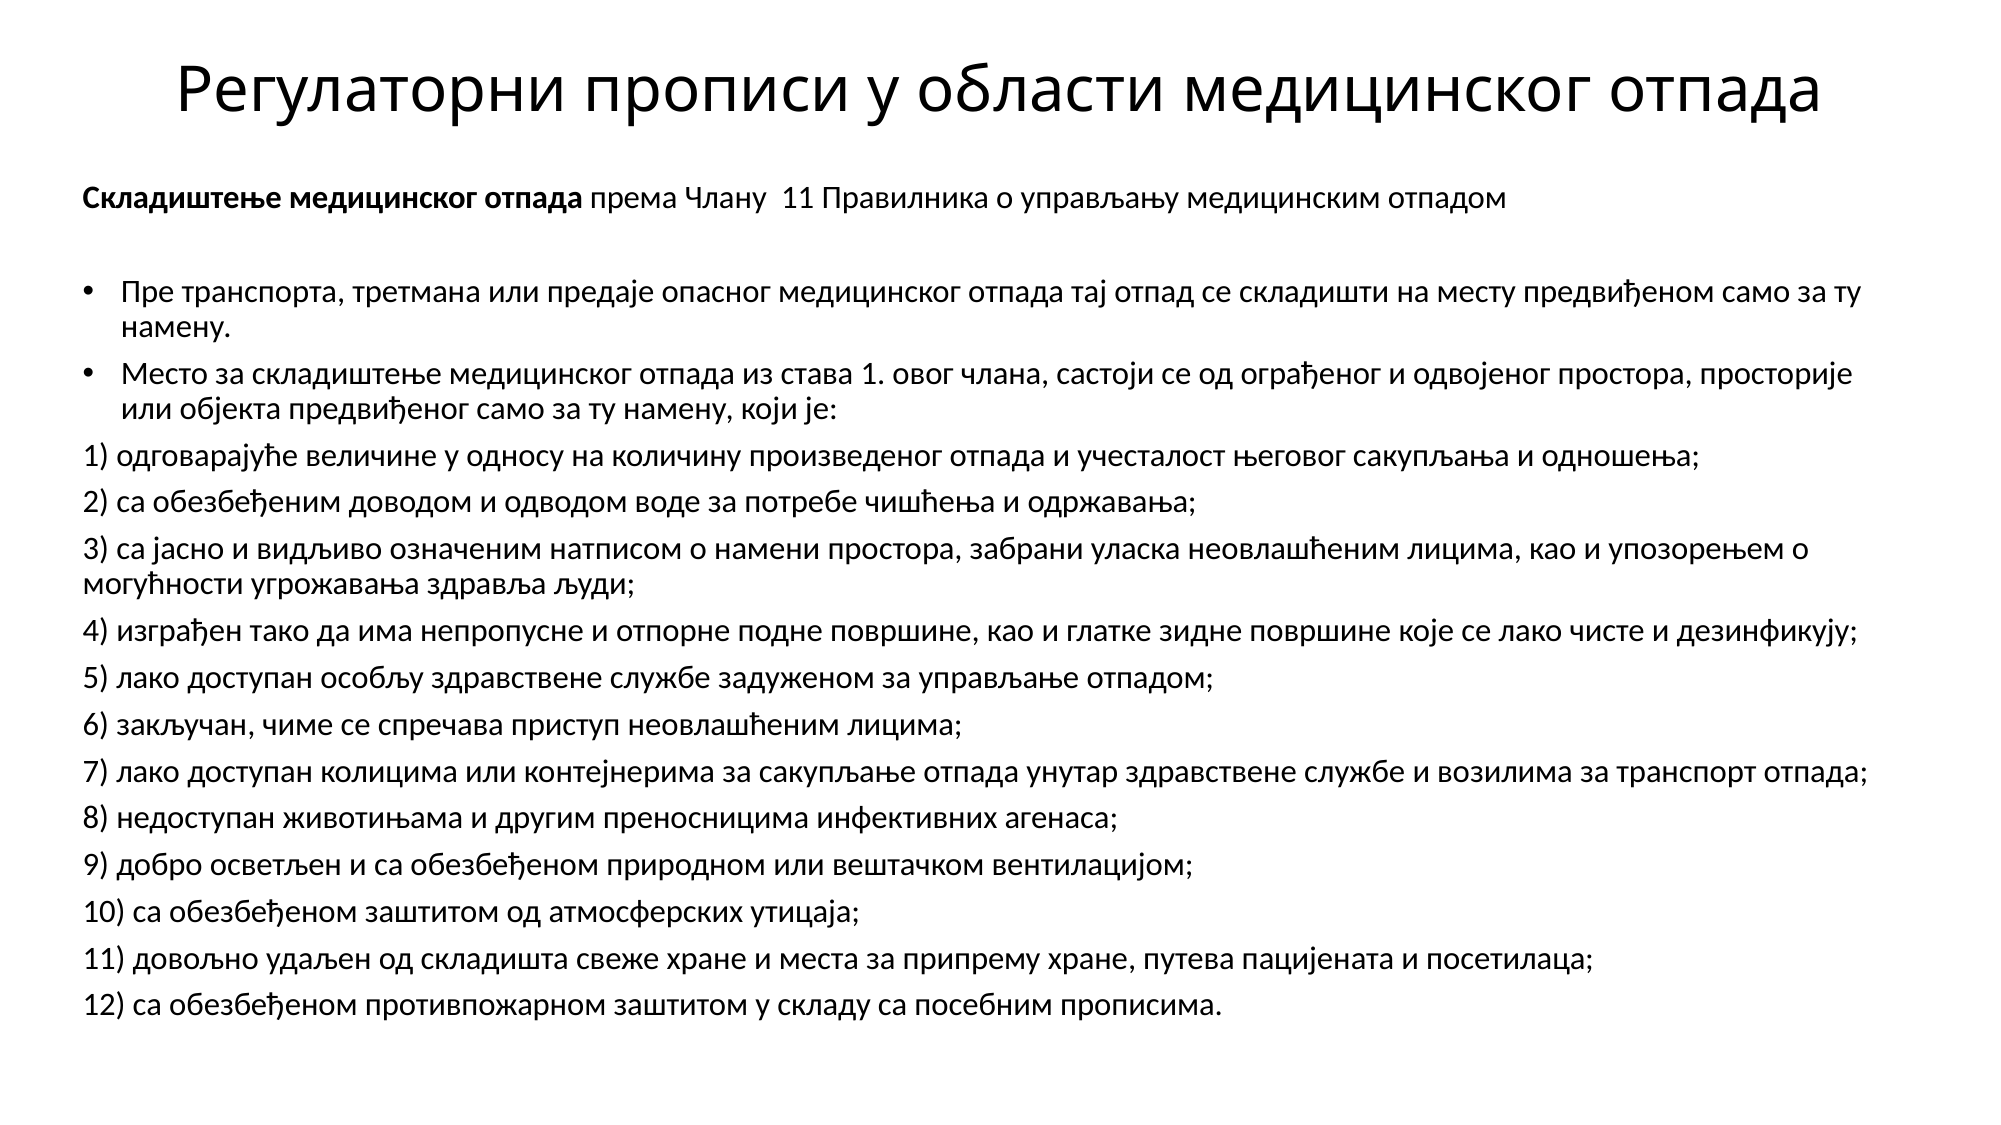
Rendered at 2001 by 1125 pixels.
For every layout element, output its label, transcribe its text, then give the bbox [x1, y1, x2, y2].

title Регулаторни прописи у области медицинског отпада [137, 40, 1863, 142]
list Складиштење медицинског отпада према Члану 11 Правилника о управљању медицинским отпадом Пре транспорта, третмана или предаје опасног медицинског отпада тај отпад се складишти на месту предвиђеном само за ту намену. Место за складиштење медицинског отпада из става 1. овог члана, састоји се од ограђеног и одвојеног простора, просторије или објекта предвиђеног само за ту намену, који је: 1) одговарајуће величине у односу на количину произведеног отпада и учесталост његовог сакупљања и одношења; 2) са обезбеђеним доводом и одводом воде за потребе чишћења и одржавања; 3) са јасно и видљиво означеним натписом о намени простора, забрани уласка неовлашћеним лицима, као и упозорењем о могућности угрожавања здравља људи; 4) изграђен тако да има непропусне и отпорне подне површине, као и глатке зидне површине које се лако чисте и дезинфикују; 5) лако доступан особљу здравствене службе задуженом за управљање отпадом; 6) закључан, чиме се спречава приступ неовлашћеним лицима; 7) лако доступан колицима или контејнерима за сакупљање отпада унутар здравствене службе и возилима за транспорт отпада; 8) недоступан животињама и другим преносницима инфективних агенаса; 9) добро осветљен и са обезбеђеном природном или вештачком вентилацијом; 10) са обезбеђеном заштитом од атмосферских утицаја; 11) довољно удаљен од складишта свеже хране и места за припрему хране, путева пацијената и посетилаца; 12) са обезбеђеном противпожарном заштитом у складу са посебним прописима. [67, 173, 1925, 1063]
